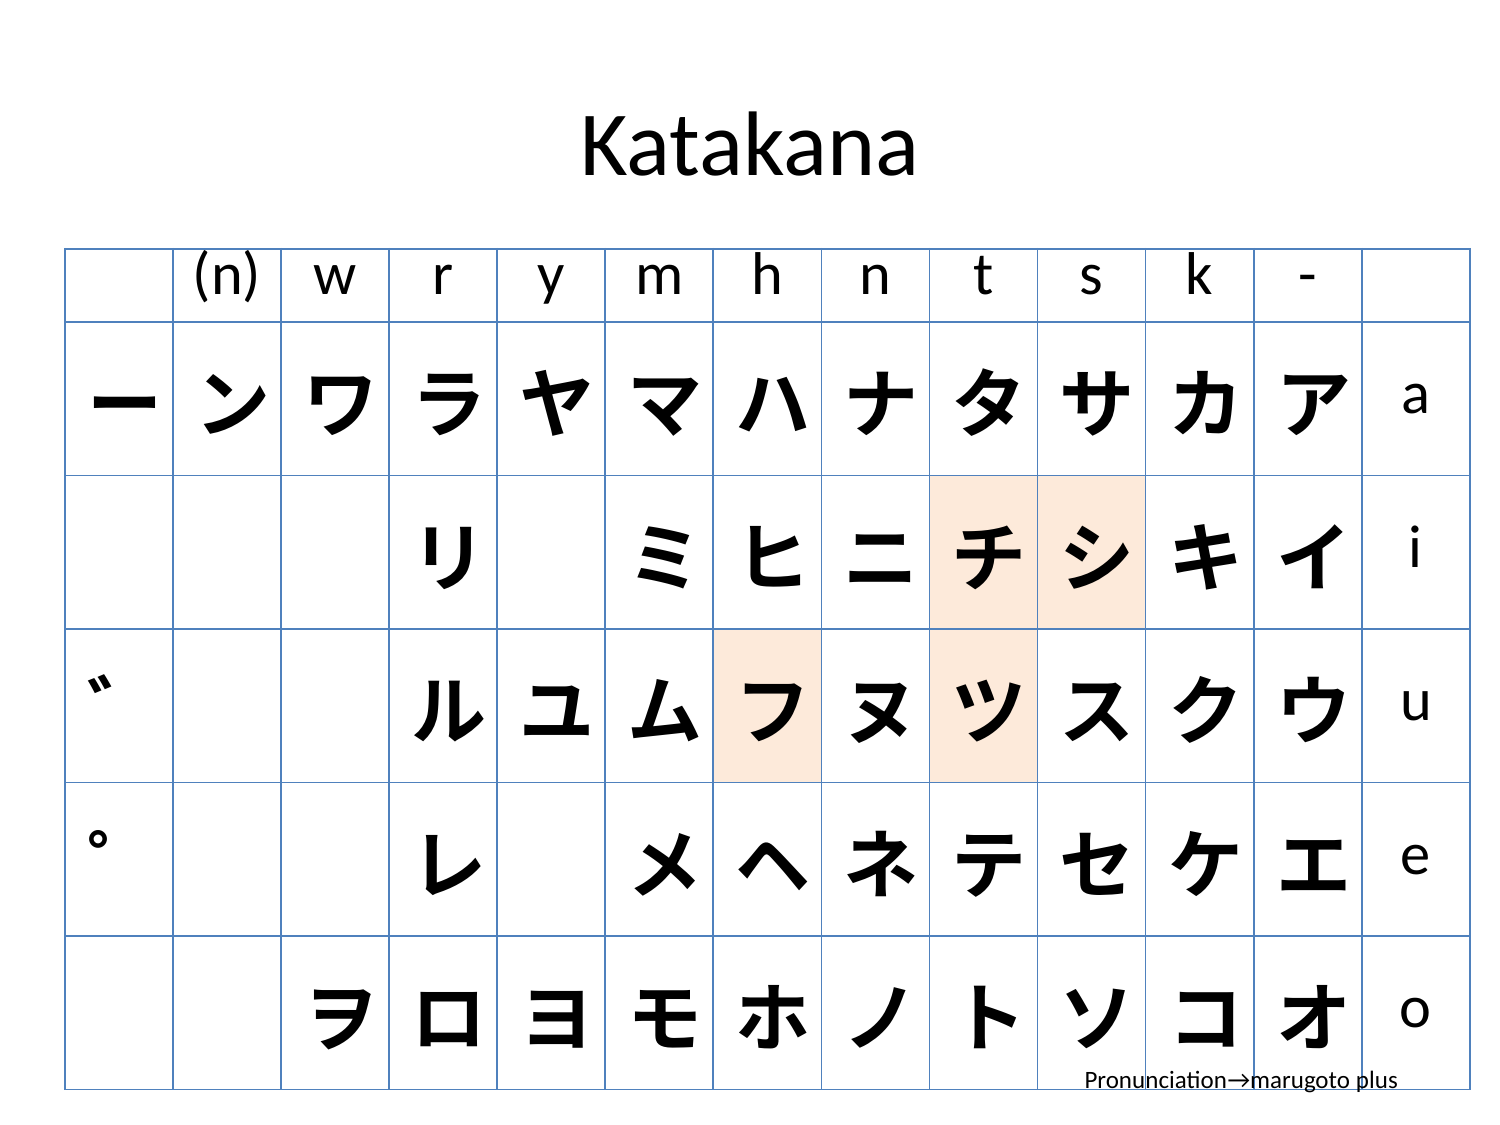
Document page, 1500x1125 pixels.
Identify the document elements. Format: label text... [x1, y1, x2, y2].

table_header s [1038, 250, 1145, 321]
table_cell ヤ [498, 323, 604, 475]
table_cell テ [930, 783, 1037, 935]
table_cell i [1363, 476, 1469, 628]
table_cell オ [1255, 937, 1361, 1056]
table_cell ワ [282, 323, 388, 475]
table_cell ヌ [822, 630, 929, 782]
table_cell レ [390, 783, 496, 935]
table_header h [714, 250, 821, 321]
table_cell エ [1255, 783, 1361, 935]
table_header y [498, 250, 604, 321]
table_cell [174, 476, 280, 628]
table_header t [930, 250, 1037, 321]
table_cell シ [1038, 476, 1145, 628]
table_cell ク [1146, 630, 1253, 782]
table_cell ソ [1038, 937, 1145, 1089]
table_cell ラ [390, 323, 496, 475]
table_cell ミ [606, 476, 712, 628]
table_cell ゛ [66, 630, 172, 782]
table_header r [390, 250, 496, 321]
table_cell リ [390, 476, 496, 628]
table_cell [498, 783, 604, 935]
text_box Pronunciation→marugoto plus [1069, 1056, 1414, 1102]
table_cell [66, 476, 172, 628]
table_cell ン [174, 323, 280, 475]
table_header k [1146, 250, 1253, 321]
table_cell ノ [822, 937, 929, 1089]
table_cell イ [1255, 476, 1361, 628]
table_cell ヲ [282, 937, 388, 1089]
table_cell コ [1146, 937, 1253, 1056]
table_cell ア [1255, 323, 1361, 475]
table_cell ナ [822, 323, 929, 475]
table_cell ヒ [714, 476, 821, 628]
table_cell ホ [714, 937, 821, 1089]
table_cell [282, 476, 388, 628]
table_header - [1255, 250, 1361, 321]
table_cell ユ [498, 630, 604, 782]
table_cell サ [1038, 323, 1145, 475]
table_cell ハ [714, 323, 821, 475]
table_cell [66, 937, 172, 1089]
table_cell ツ [930, 630, 1037, 782]
table_header [1363, 250, 1469, 321]
table_cell ニ [822, 476, 929, 628]
table_cell フ [714, 630, 821, 782]
table_header (n) [174, 250, 280, 321]
table_cell ス [1038, 630, 1145, 782]
table_cell ロ [390, 937, 496, 1089]
table_cell カ [1146, 323, 1253, 475]
table_cell a [1363, 323, 1469, 475]
table_cell [174, 937, 280, 1089]
table_header n [822, 250, 929, 321]
table_cell o [1363, 937, 1469, 1089]
table_cell [174, 783, 280, 935]
table_cell メ [606, 783, 712, 935]
table_header [66, 250, 172, 321]
table_cell タ [930, 323, 1037, 475]
table_cell セ [1038, 783, 1145, 935]
title Katakana [75, 45, 1425, 233]
table_cell ー [66, 323, 172, 475]
table_cell ヘ [714, 783, 821, 935]
table_cell [282, 783, 388, 935]
table_cell ネ [822, 783, 929, 935]
table_cell [282, 630, 388, 782]
table_header w [282, 250, 388, 321]
table_cell e [1363, 783, 1469, 935]
table_cell [498, 476, 604, 628]
table_cell u [1363, 630, 1469, 782]
table_cell ゜ [66, 783, 172, 935]
table_cell キ [1146, 476, 1253, 628]
table_cell ム [606, 630, 712, 782]
table_cell チ [930, 476, 1037, 628]
table_cell モ [606, 937, 712, 1089]
table_cell ケ [1146, 783, 1253, 935]
table_cell ウ [1255, 630, 1361, 782]
table_cell ト [930, 937, 1037, 1089]
table_cell [174, 630, 280, 782]
table_header m [606, 250, 712, 321]
table_cell ル [390, 630, 496, 782]
table_cell ヨ [498, 937, 604, 1089]
table_cell マ [606, 323, 712, 475]
